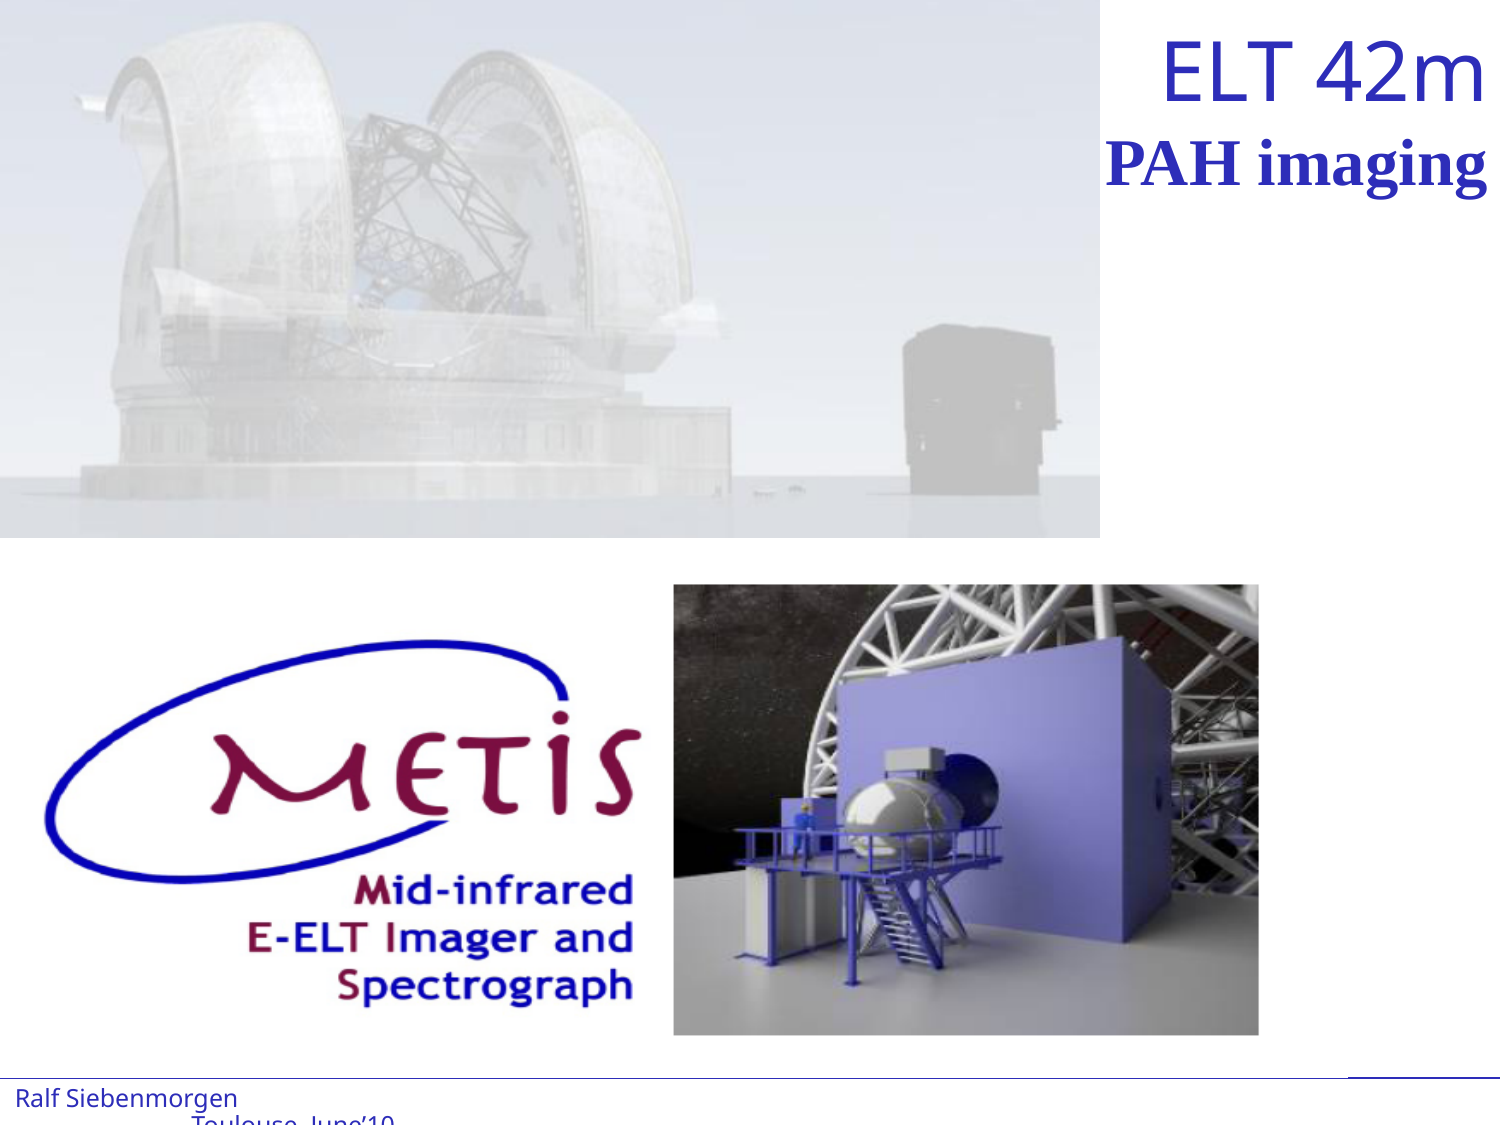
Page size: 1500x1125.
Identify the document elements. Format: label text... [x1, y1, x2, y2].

picture [0, 0, 1348, 1079]
text_box ELT 42m PAH imaging [1101, 0, 1489, 223]
